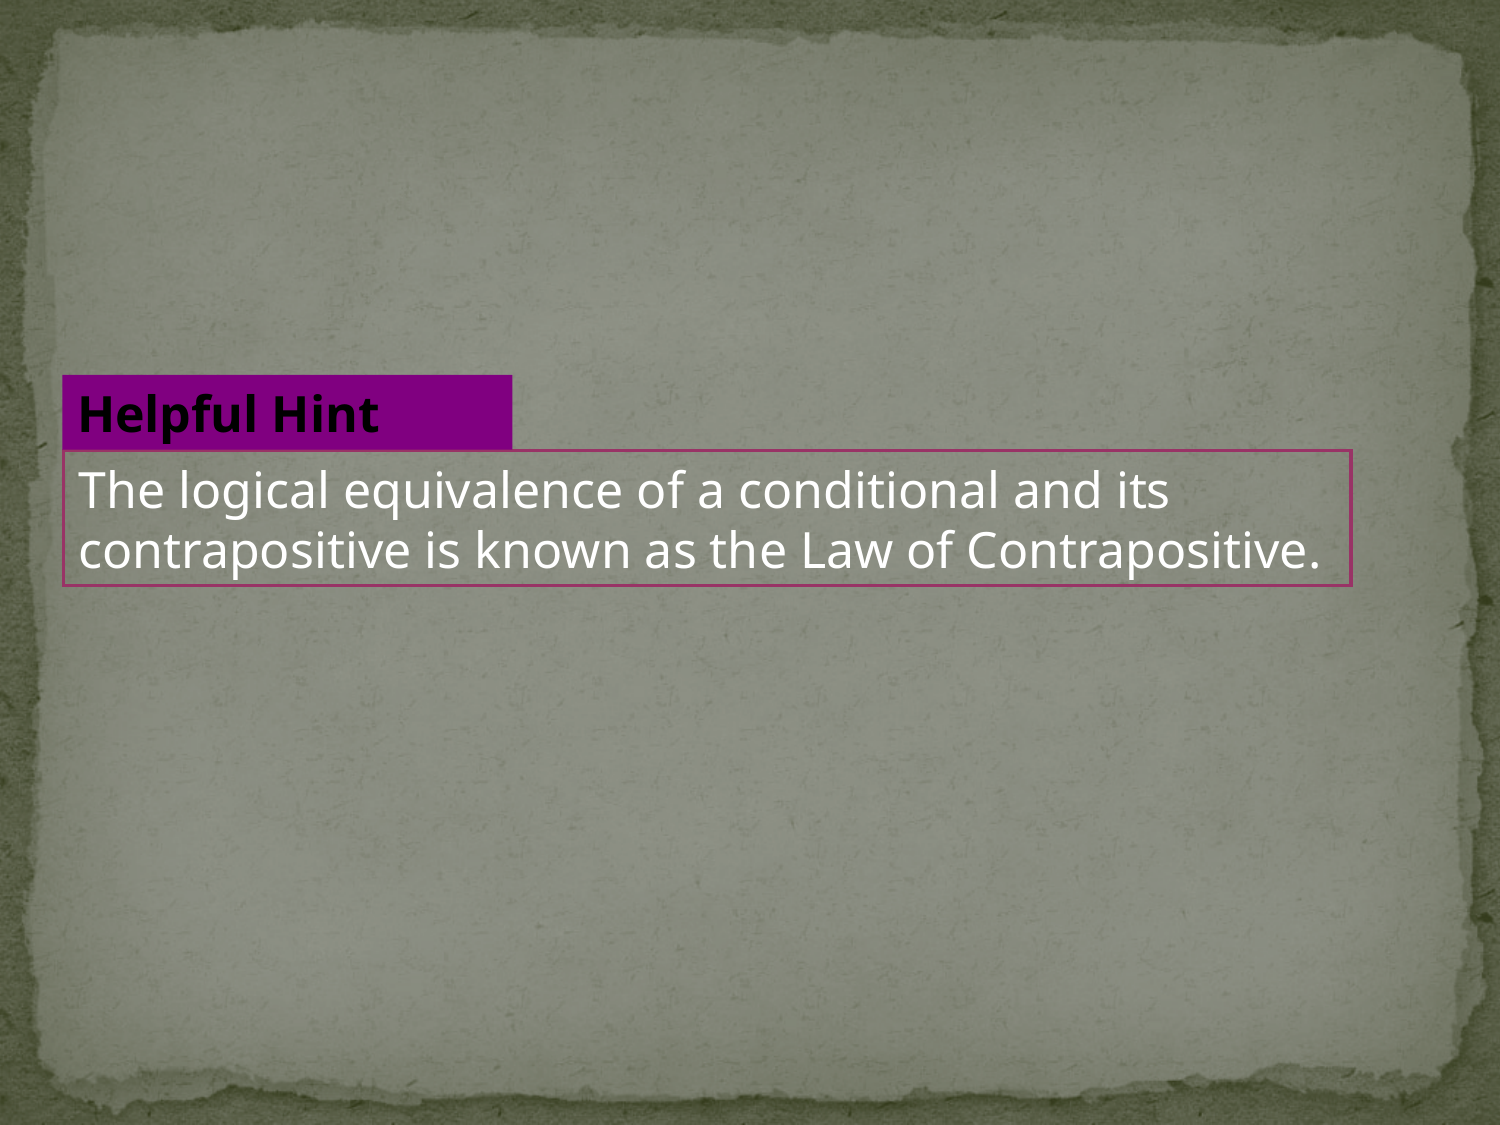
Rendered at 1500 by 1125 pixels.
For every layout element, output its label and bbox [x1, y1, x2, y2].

text_box [66, 378, 1349, 646]
